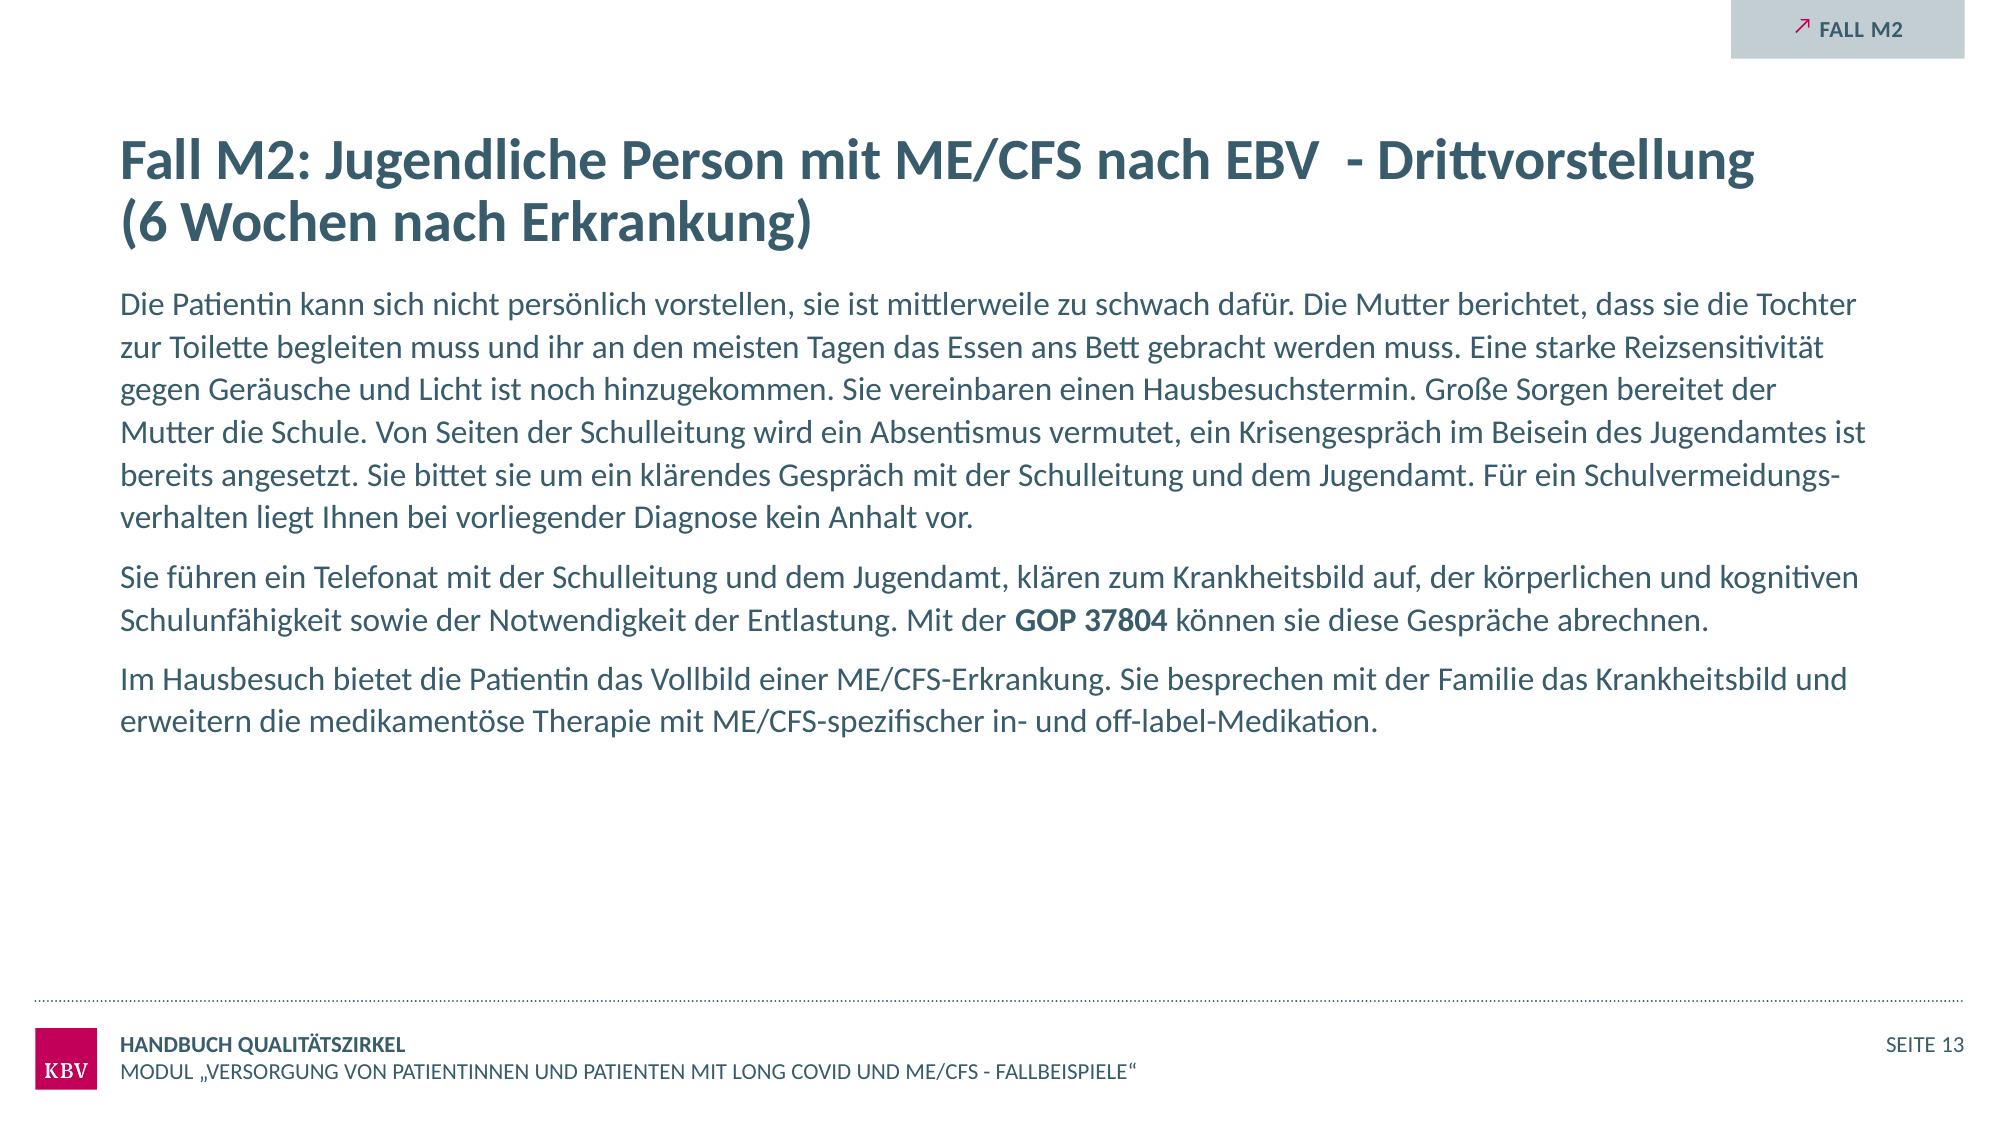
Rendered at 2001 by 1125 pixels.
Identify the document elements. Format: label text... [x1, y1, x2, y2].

footer Handbuch Qualitätszirkel [120, 1030, 1668, 1057]
title Fall M2: Jugendliche Person mit ME/CFS nach EBV - Drittvorstellung (6 Wochen nach Erkrankung) [120, 129, 1880, 201]
list Fall M2 [1731, 0, 1965, 59]
slide_number Seite 13 [1787, 1030, 1965, 1057]
slide_number Modul „Versorgung von Patientinnen und Patienten mit Long COVID und ME/CFS - Fallbeispiele“ [120, 1057, 1668, 1084]
list Die Patientin kann sich nicht persönlich vorstellen, sie ist mittlerweile zu schwach dafür. Die Mutter berichtet, dass sie die Tochter zur Toilette begleiten muss und ihr an den meisten Tagen das Essen ans Bett gebracht werden muss. Eine starke Reizsensitivität gegen Geräusche und Licht ist noch hinzugekommen. Sie vereinbaren einen Hausbesuchstermin. Große Sorgen bereitet der Mutter die Schule. Von Seiten der Schulleitung wird ein Absentismus vermutet, ein Krisengespräch im Beisein des Jugendamtes ist bereits angesetzt. Sie bittet sie um ein klärendes Gespräch mit der Schulleitung und dem Jugendamt. Für ein Schulvermeidungs-verhalten liegt Ihnen bei vorliegender Diagnose kein Anhalt vor. Sie führen ein Telefonat mit der Schulleitung und dem Jugendamt, klären zum Krankheitsbild auf, der körperlichen und kognitiven Schulunfähigkeit sowie der Notwendigkeit der Entlastung. Mit der GOP 37804 können sie diese Gespräche abrechnen. Im Hausbesuch bietet die Patientin das Vollbild einer ME/CFS-Erkrankung. Sie besprechen mit der Familie das Krankheitsbild und erweitern die medikamentöse Therapie mit ME/CFS-spezifischer in- und off-label-Medikation. [120, 279, 1880, 987]
